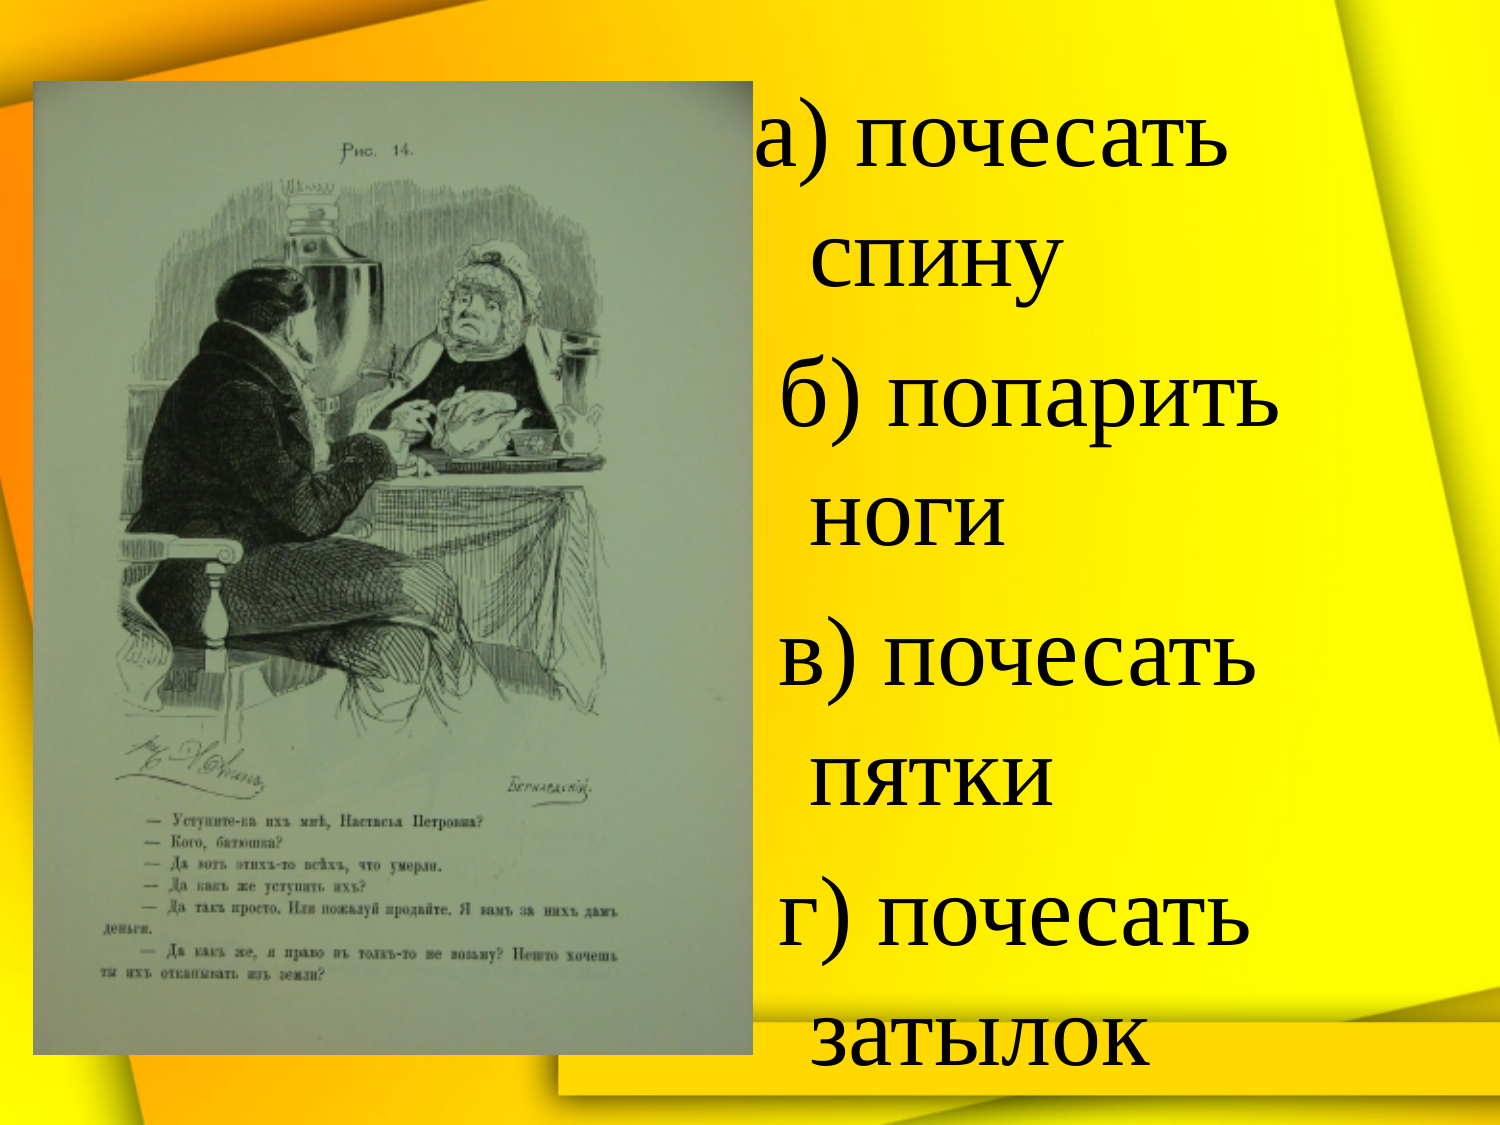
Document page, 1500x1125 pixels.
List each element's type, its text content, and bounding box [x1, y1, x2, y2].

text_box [33, 81, 753, 1055]
list а) почесать спину б) попарить ноги в) почесать пятки г) почесать затылок [738, 58, 1442, 1102]
picture [0, 0, 1500, 1125]
